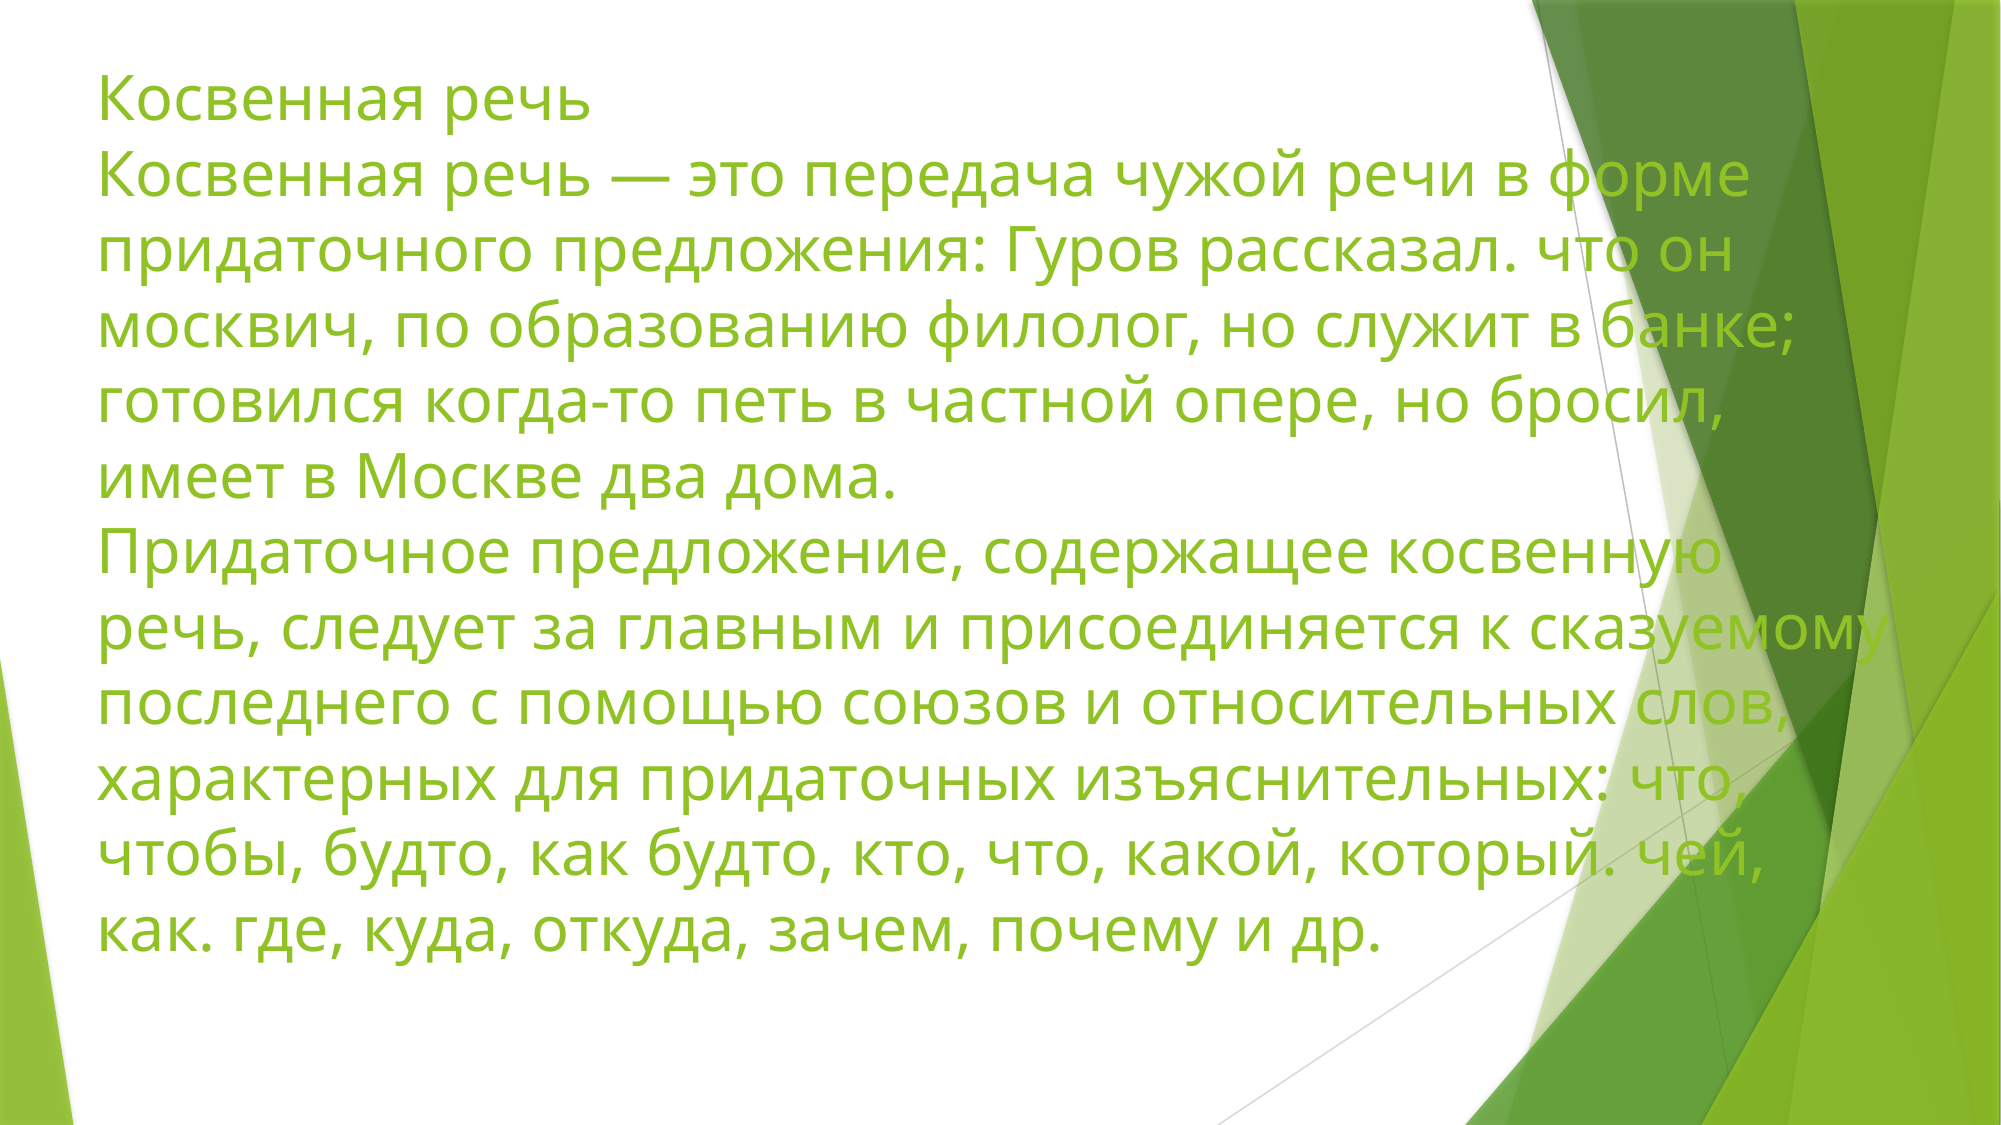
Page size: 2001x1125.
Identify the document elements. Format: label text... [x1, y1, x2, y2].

title Косвенная речь Косвенная речь — это передача чужой речи в форме придаточного предложения: Гуров рассказал. что он москвич, по образованию филолог, но служит в банке; готовился когда-то петь в частной опере, но бросил, имеет в Москве два дома. Придаточное предложение, содержащее косвенную речь, следует за главным и присоединяется к сказуемому последнего с помощью союзов и относительных слов, характерных для придаточных изъяснительных: что, чтобы, будто, как будто, кто, что, какой, который. чей, как. где, куда, откуда, зачем, почему и др. [81, 50, 1916, 1125]
